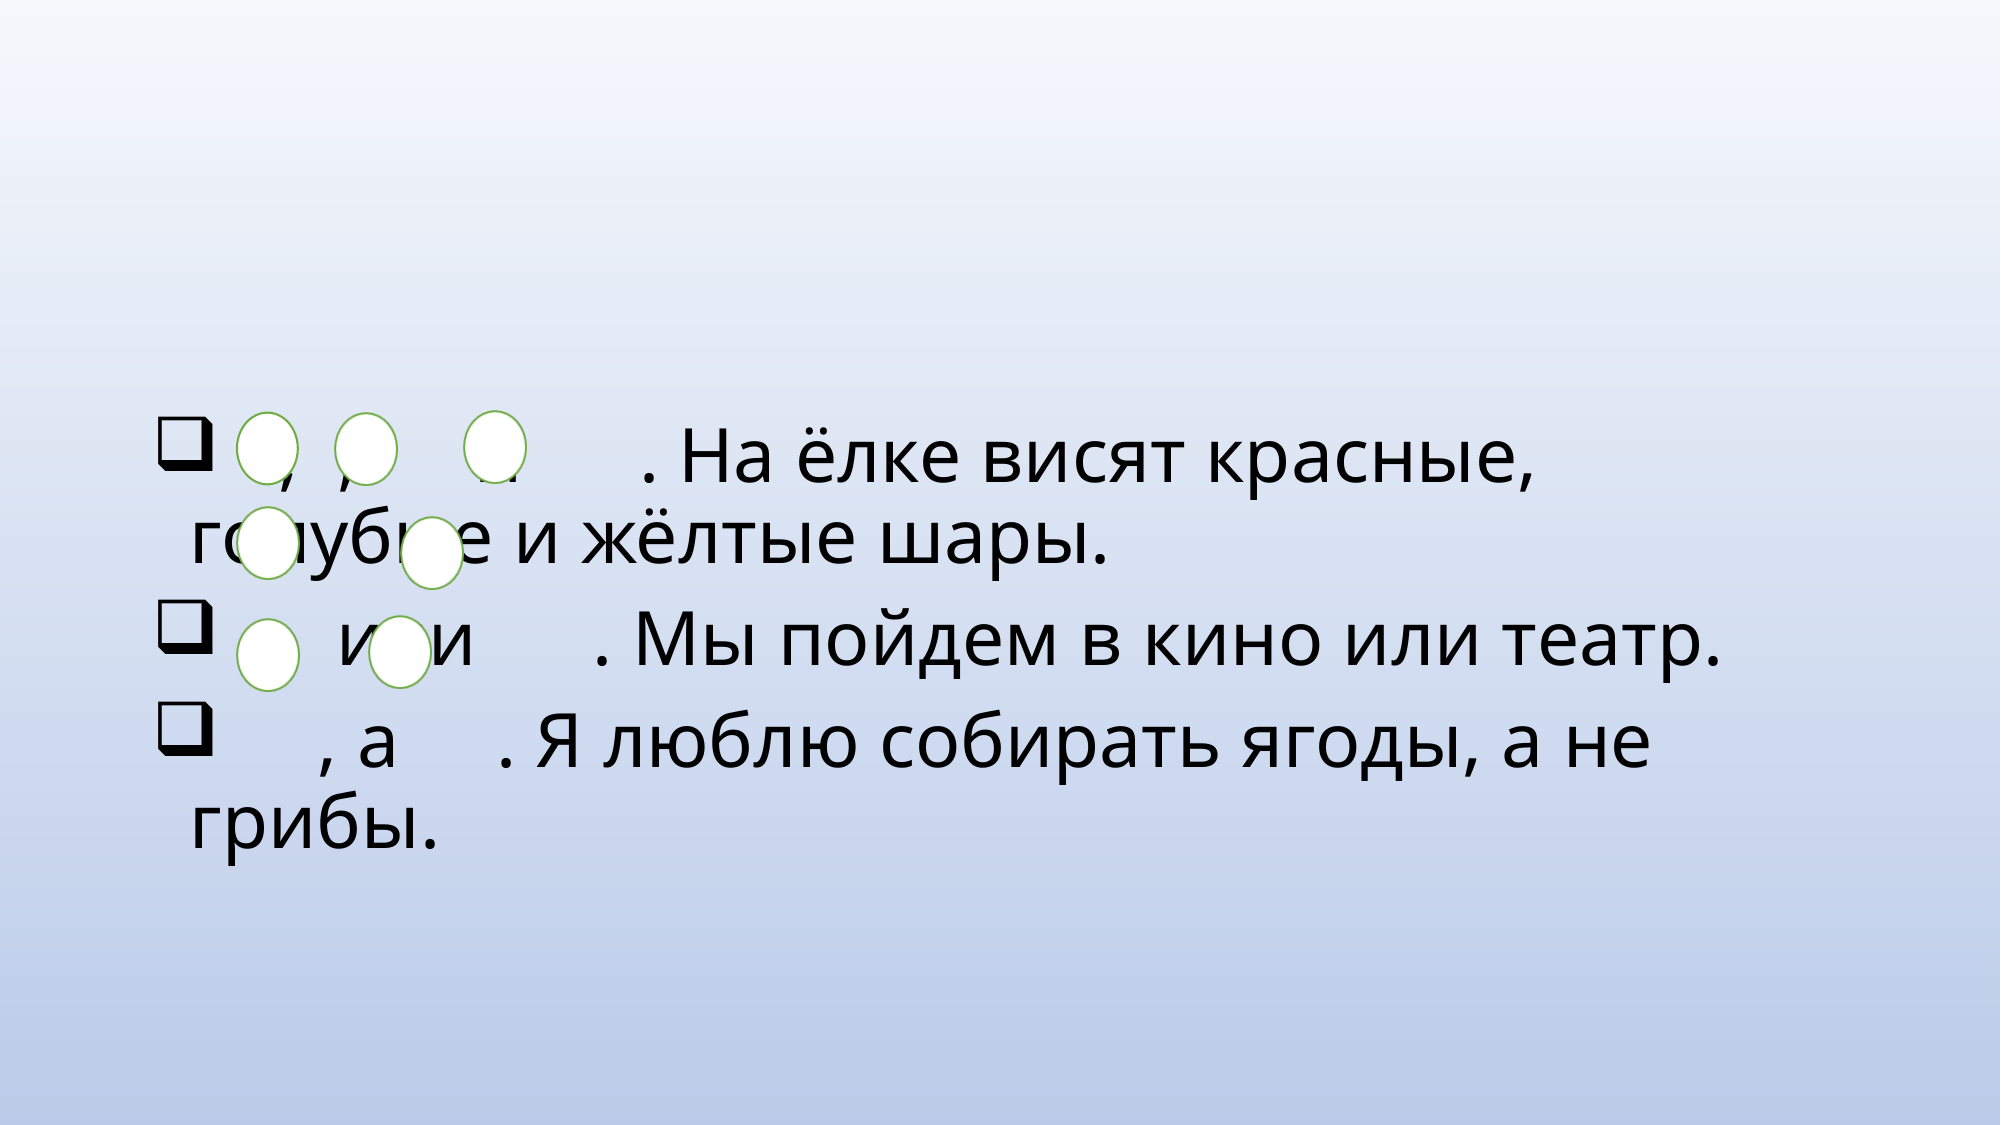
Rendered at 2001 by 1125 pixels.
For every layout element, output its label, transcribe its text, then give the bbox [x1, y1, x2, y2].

picture [368, 615, 432, 689]
picture [236, 618, 300, 692]
picture [400, 516, 464, 590]
picture [334, 412, 398, 486]
picture [463, 410, 527, 484]
picture [236, 506, 300, 580]
text_box [235, 411, 299, 486]
list , , и . На ёлке висят красные, голубые и жёлтые шары. или . Мы пойдем в кино или театр. , а . Я люблю собирать ягоды, а не грибы. [137, 299, 1863, 1014]
